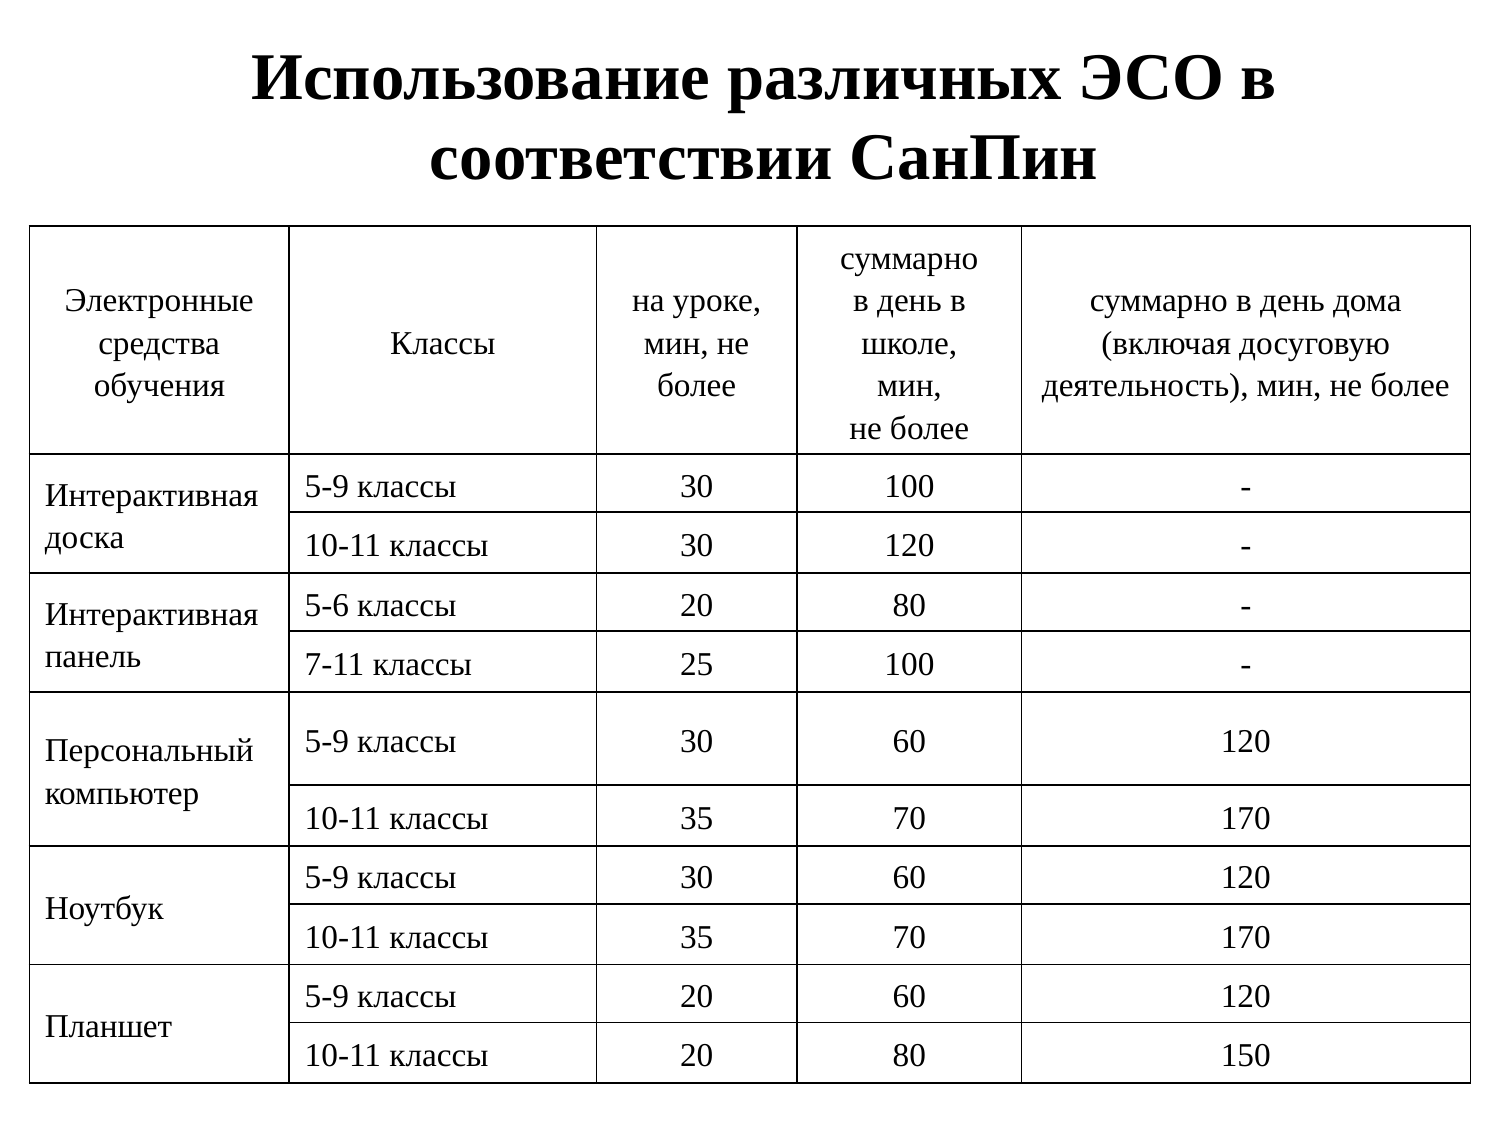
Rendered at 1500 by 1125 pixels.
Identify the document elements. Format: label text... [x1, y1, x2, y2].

table_cell 30 [597, 693, 796, 784]
table_cell - [1022, 455, 1470, 511]
table_cell 80 [798, 574, 1021, 630]
table_cell 150 [1022, 1023, 1470, 1082]
table_cell 7-11 классы [290, 632, 596, 691]
table_header суммарно в день дома (включая досуговую деятельность), мин, не более [1022, 227, 1470, 453]
table_cell 20 [597, 574, 796, 630]
table_cell 5-6 классы [290, 574, 596, 630]
table_cell 60 [798, 847, 1021, 903]
table_cell Интерактивная панель [30, 574, 288, 691]
table_cell - [1022, 632, 1470, 691]
table_cell 100 [798, 455, 1021, 511]
table_cell 10-11 классы [290, 1023, 596, 1082]
table_cell 120 [1022, 693, 1470, 784]
table_cell Планшет [30, 965, 288, 1082]
table_cell - [1022, 513, 1470, 572]
table_cell 30 [597, 847, 796, 903]
table_cell 5-9 классы [290, 693, 596, 784]
table_header Электронные средства обучения [30, 227, 288, 453]
table_cell 30 [597, 513, 796, 572]
table_header на уроке, мин, не более [597, 227, 796, 453]
table_cell 10-11 классы [290, 905, 596, 964]
table_cell 120 [798, 513, 1021, 572]
table_cell 20 [597, 965, 796, 1022]
title Использование различных ЭСО в соответствии СанПин [29, 19, 1500, 207]
table_cell 5-9 классы [290, 847, 596, 903]
table_cell 120 [1022, 965, 1470, 1022]
table_cell 60 [798, 965, 1021, 1022]
table_header суммарно в день в школе, мин, не более [798, 227, 1021, 453]
table_cell 100 [798, 632, 1021, 691]
table_cell Персональный компьютер [30, 693, 288, 845]
table_cell 5-9 классы [290, 455, 596, 511]
table_cell - [1022, 574, 1470, 630]
table_cell 10-11 классы [290, 786, 596, 845]
table_cell 20 [597, 1023, 796, 1082]
table_cell 170 [1022, 786, 1470, 845]
table_cell 25 [597, 632, 796, 691]
table_cell 5-9 классы [290, 965, 596, 1022]
table_cell 35 [597, 786, 796, 845]
table_cell 60 [798, 693, 1021, 784]
table_cell Интерактивная доска [30, 455, 288, 572]
table_cell 35 [597, 905, 796, 964]
table_cell 170 [1022, 905, 1470, 964]
table_cell 70 [798, 786, 1021, 845]
table_cell 30 [597, 455, 796, 511]
table_header Классы [290, 227, 596, 453]
table_cell 80 [798, 1023, 1021, 1082]
table_cell 70 [798, 905, 1021, 964]
table_cell Ноутбук [30, 847, 288, 964]
table_cell 120 [1022, 847, 1470, 903]
table_cell 10-11 классы [290, 513, 596, 572]
